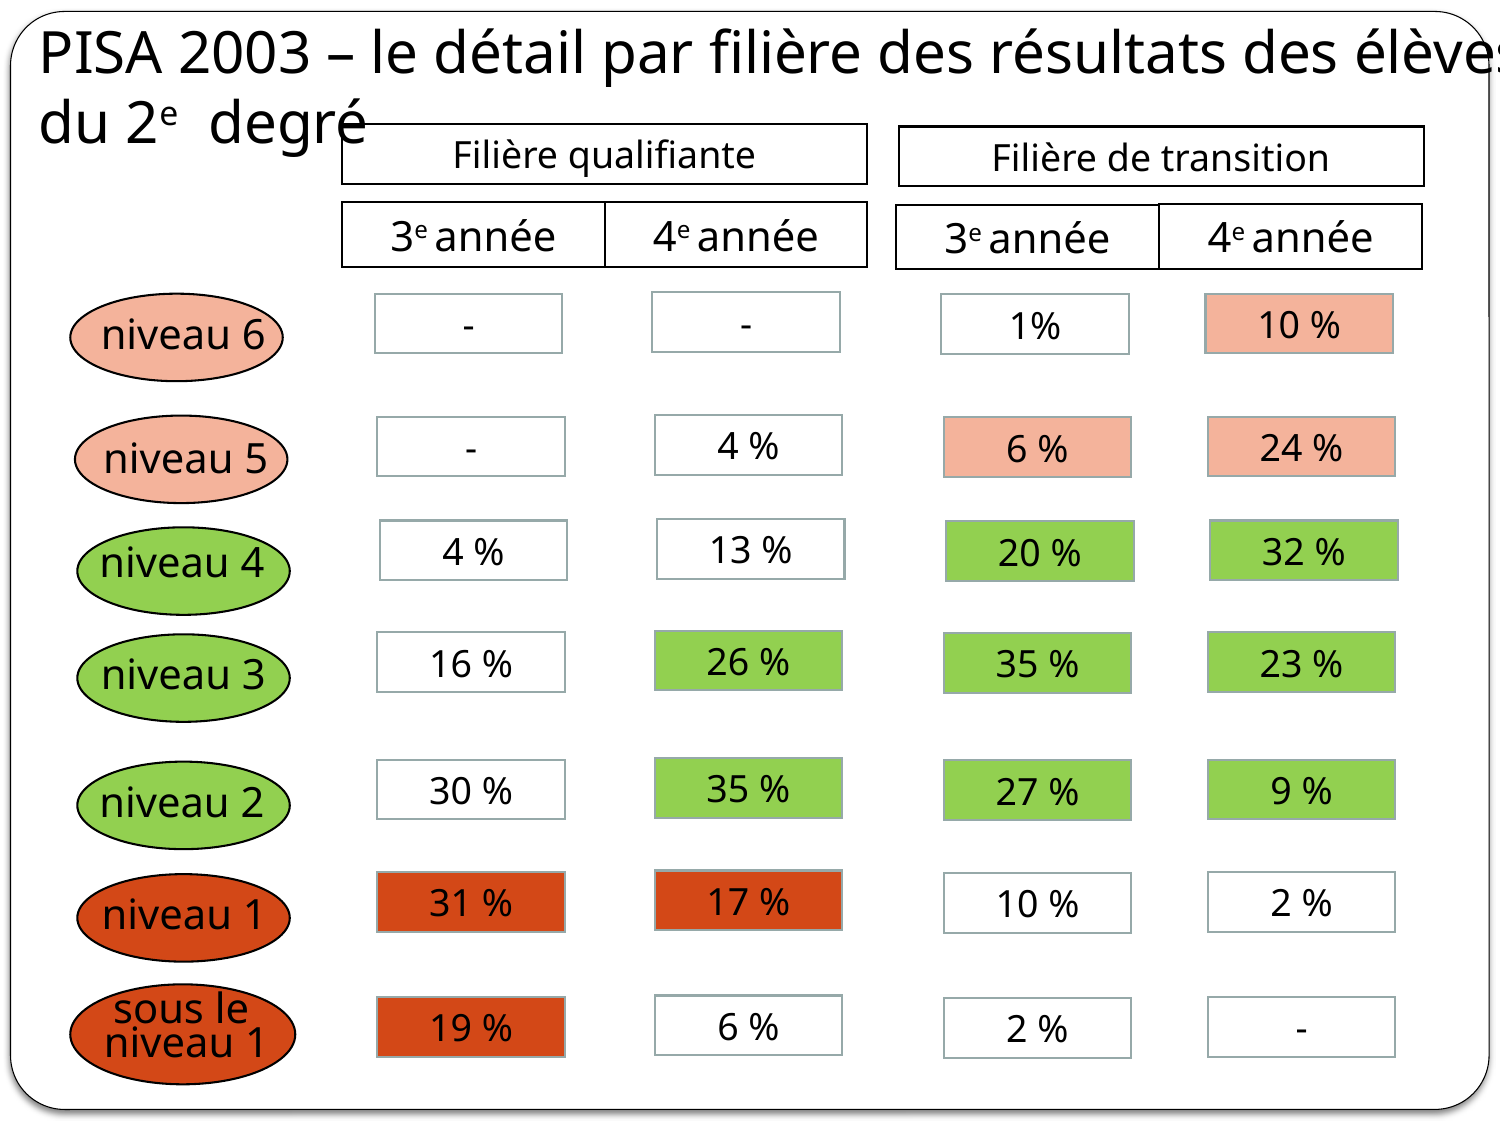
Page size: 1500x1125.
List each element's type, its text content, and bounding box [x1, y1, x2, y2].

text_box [604, 202, 868, 1073]
list PISA 2003 – le détail par filière des résultats des élèves du 2e degré [24, 7, 1500, 809]
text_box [941, 294, 1134, 1076]
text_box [37, 293, 330, 1085]
text_box Filière de transition [898, 126, 1424, 187]
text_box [374, 293, 568, 1075]
text_box Filière qualifiante [342, 124, 868, 184]
text_box 3e année [896, 204, 1156, 270]
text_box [1159, 203, 1423, 1075]
text_box 3e année [342, 202, 601, 268]
